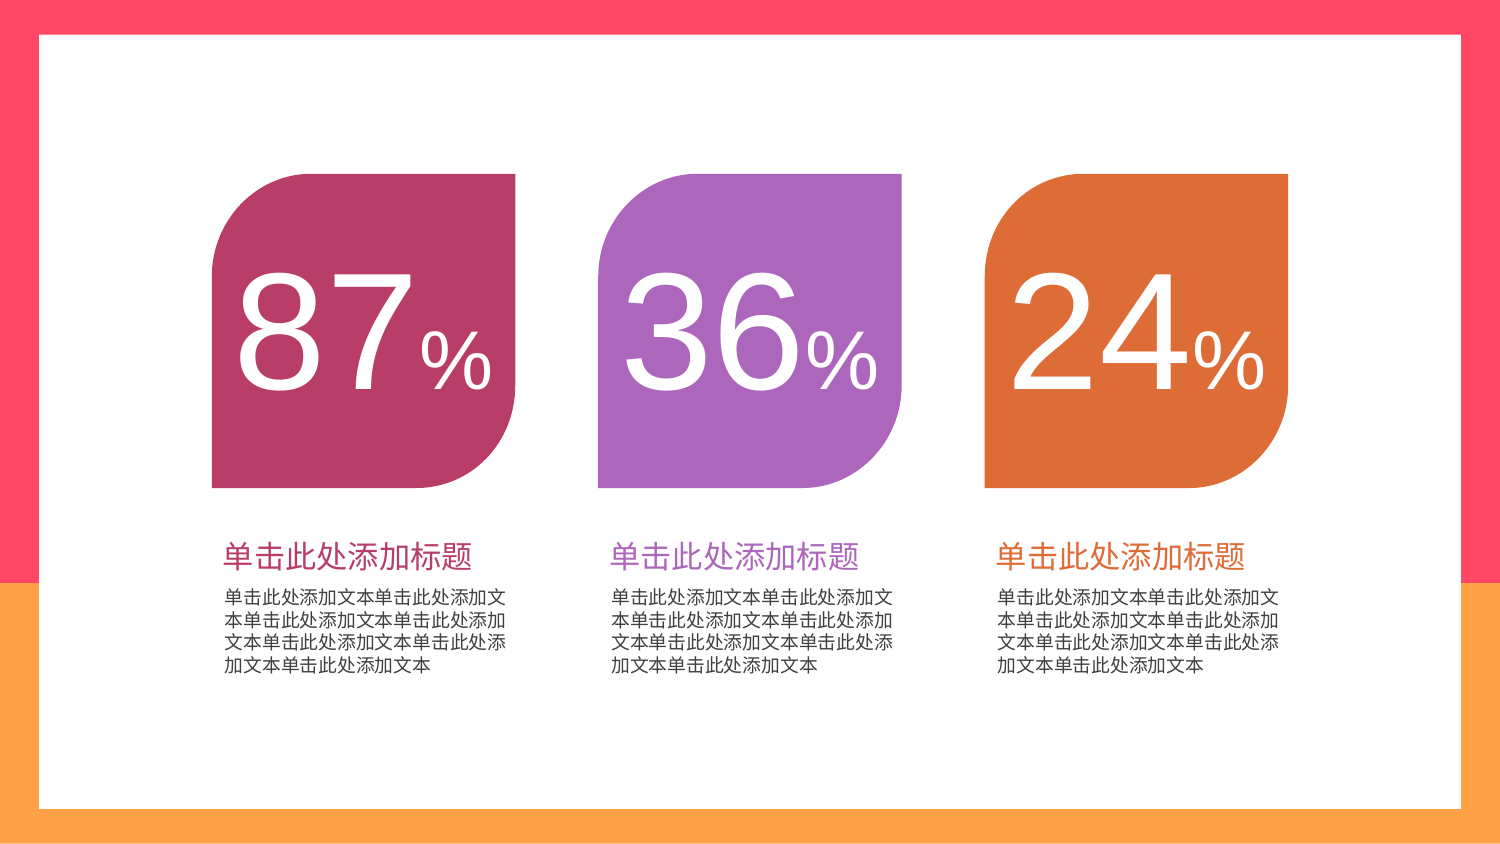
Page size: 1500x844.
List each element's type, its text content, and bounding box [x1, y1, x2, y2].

text_box [39, 34, 1461, 809]
text_box [984, 237, 1279, 489]
text_box 单击此处添加文本单击此处添加文本单击此处添加文本单击此处添加文本单击此处添加文本单击此处添加文本单击此处添加文本 [600, 580, 914, 682]
text_box [231, 173, 516, 425]
text_box 单击此处添加文本单击此处添加文本单击此处添加文本单击此处添加文本单击此处添加文本单击此处添加文本单击此处添加文本 [986, 580, 1300, 682]
text_box [211, 238, 507, 489]
text_box [0, 0, 1500, 583]
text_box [597, 173, 902, 489]
text_box 24% [992, 216, 1281, 429]
text_box 单击此处添加标题 [211, 531, 598, 580]
text_box 87% [219, 216, 508, 429]
text_box 单击此处添加标题 [984, 531, 1383, 580]
text_box 单击此处添加标题 [598, 531, 984, 580]
text_box [1003, 173, 1289, 424]
text_box 单击此处添加文本单击此处添加文本单击此处添加文本单击此处添加文本单击此处添加文本单击此处添加文本单击此处添加文本 [213, 580, 527, 682]
text_box [0, 583, 1500, 844]
